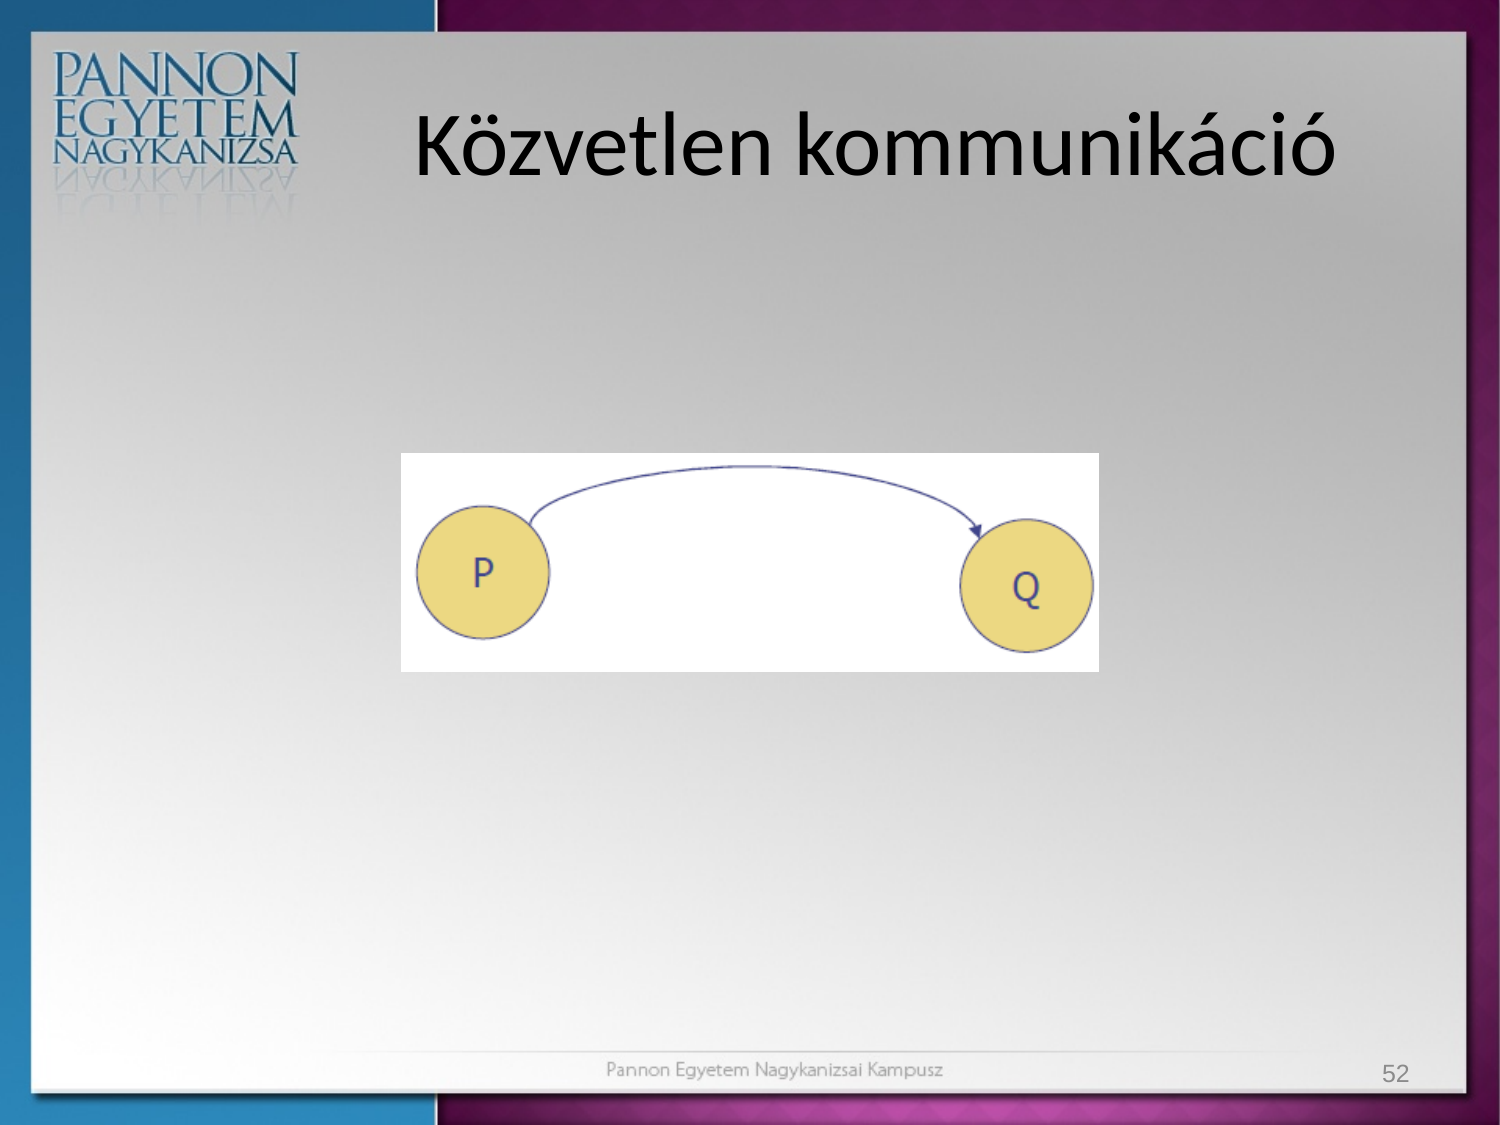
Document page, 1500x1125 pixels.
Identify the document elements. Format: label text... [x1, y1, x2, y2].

slide_number 52 [1074, 1042, 1425, 1103]
title Közvetlen kommunikáció [328, 45, 1425, 233]
picture [0, 0, 1500, 1125]
